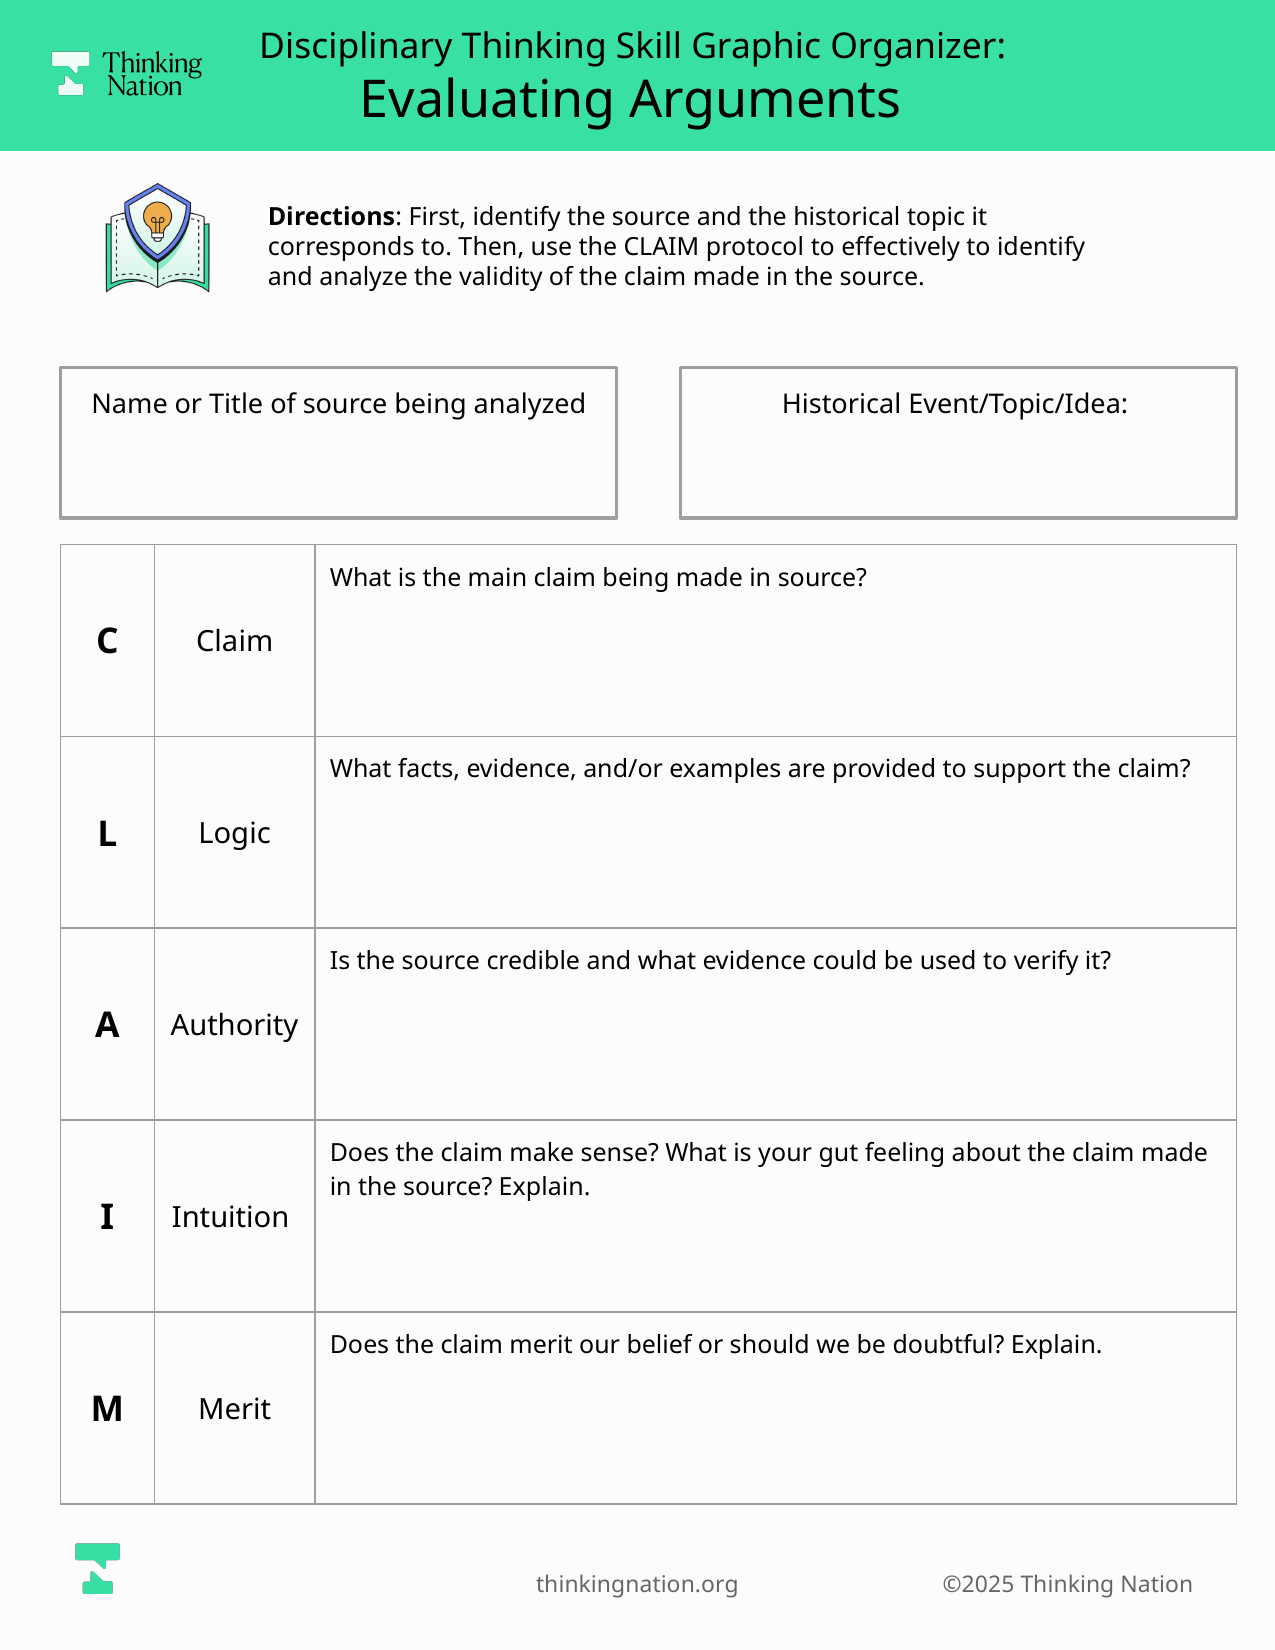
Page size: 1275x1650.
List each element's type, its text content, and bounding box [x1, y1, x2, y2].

table_cell Intuition [155, 1121, 314, 1311]
table_header C [61, 545, 154, 736]
table_cell Merit [155, 1313, 314, 1503]
table_cell Does the claim make sense? What is your gut feeling about the claim made in the source? Explain. [316, 1121, 1236, 1311]
text_box Disciplinary Thinking Skill Graphic Organizer: Evaluating Arguments [0, 0, 1275, 151]
table_cell A [61, 929, 154, 1119]
text_box ©2025 Thinking Nation [907, 1553, 1210, 1605]
text_box Historical Event/Topic/Idea: [680, 367, 1237, 519]
table_cell Is the source credible and what evidence could be used to verify it? [316, 929, 1236, 1119]
table_header Claim [155, 545, 314, 736]
picture [35, 37, 207, 109]
table_cell M [61, 1313, 154, 1503]
text_box Directions: First, identify the source and the historical topic it corresponds to. Then, use the CLAIM protocol to effectively to identify and analyze the validity of the claim made in the source. [249, 189, 1129, 301]
table_cell What facts, evidence, and/or examples are provided to support the claim? [316, 737, 1236, 927]
table_cell Logic [155, 737, 314, 927]
table_cell Does the claim merit our belief or should we be doubtful? Explain. [316, 1313, 1236, 1503]
table_header What is the main claim being made in source? [316, 545, 1236, 736]
table_cell L [61, 737, 154, 927]
picture [62, 1533, 133, 1604]
table_cell I [61, 1121, 154, 1311]
picture [90, 170, 225, 306]
table_cell Authority [155, 929, 314, 1119]
text_box thinkingnation.org [486, 1553, 789, 1605]
text_box Name or Title of source being analyzed [60, 367, 617, 519]
